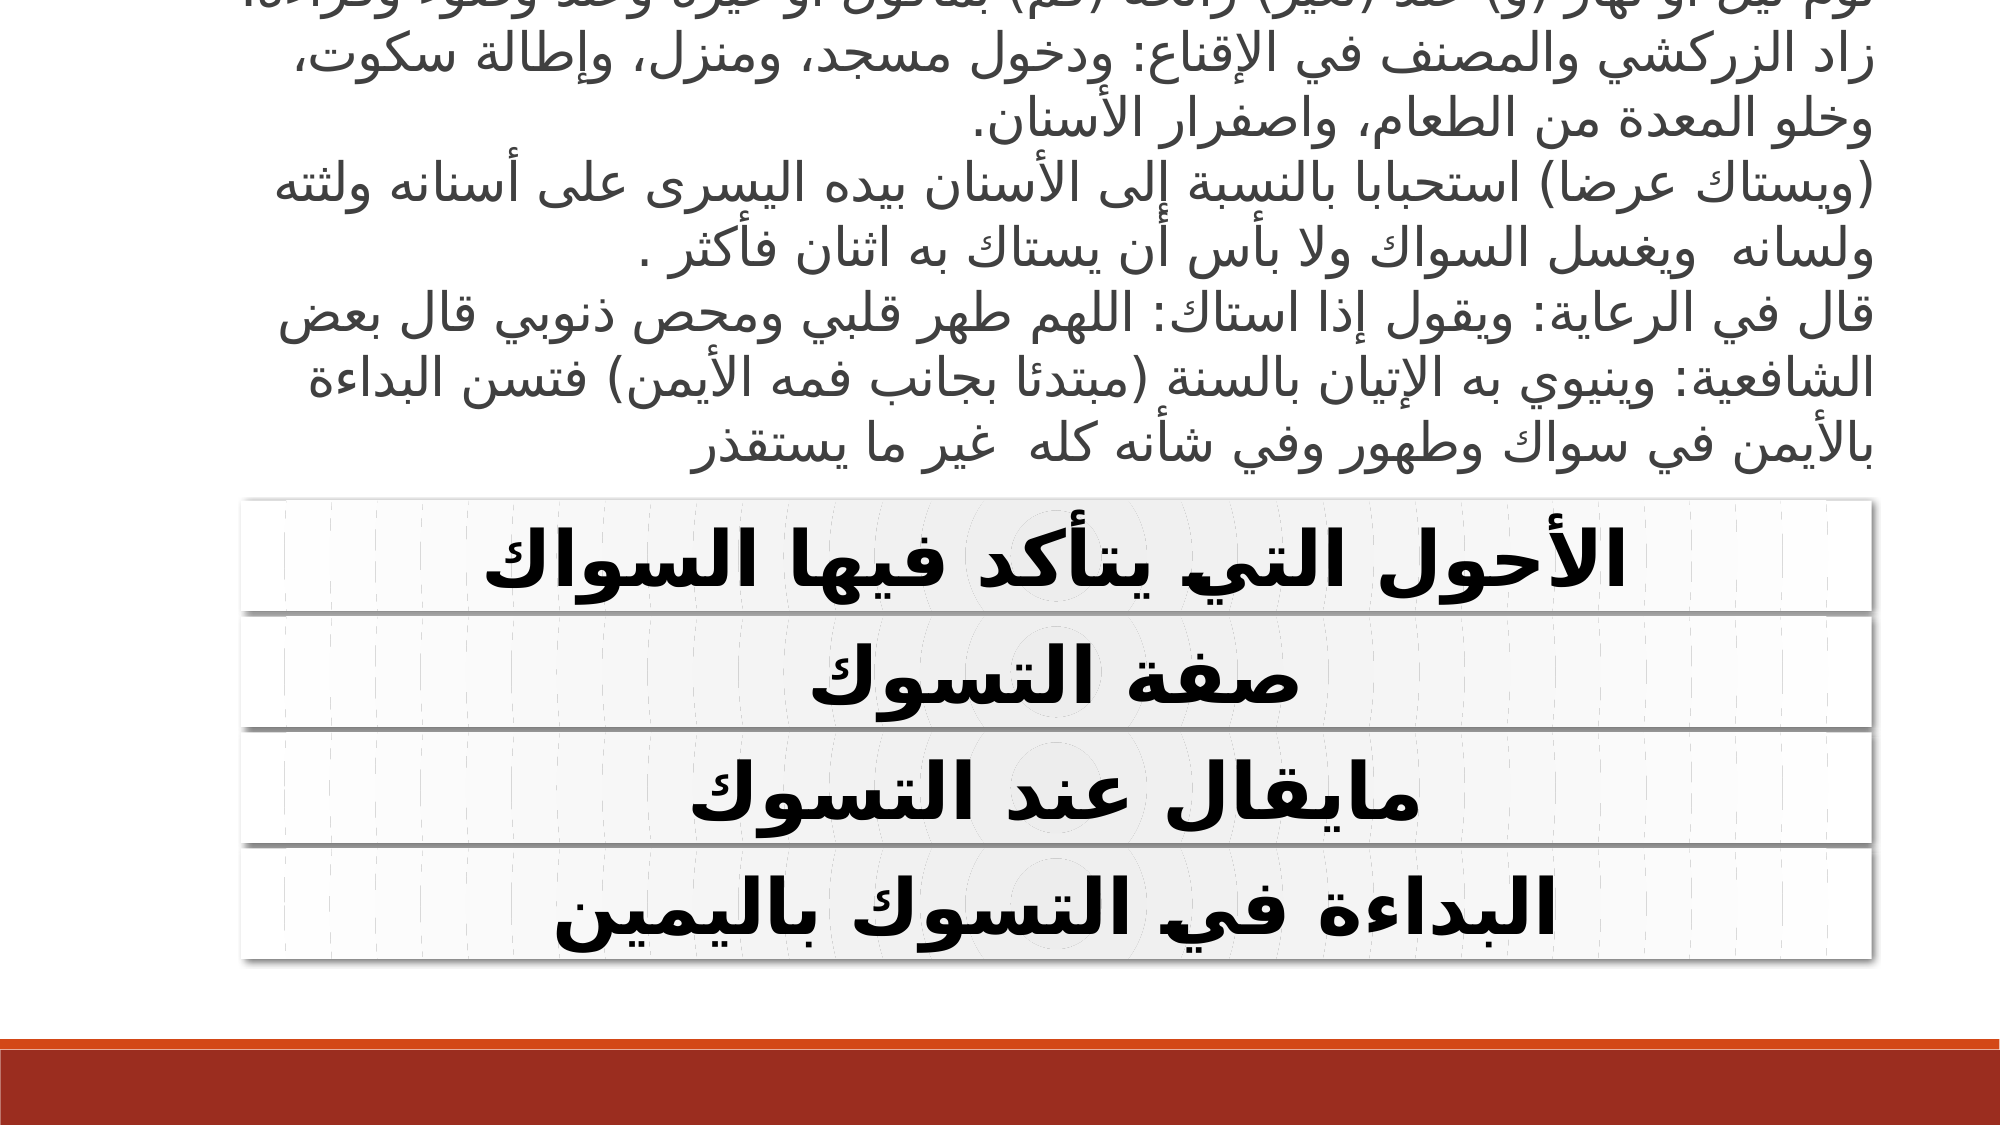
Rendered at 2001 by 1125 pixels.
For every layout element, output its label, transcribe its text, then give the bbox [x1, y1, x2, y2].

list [240, 500, 1873, 960]
title متأكد) خبر ثان للتسوك (عند صلاة) فرضًا كانت أو نفلاً . (و) عند (انتباه) من نوم ليل أو نهار (و) عند (تغير) رائحة (فم) بمأكول أو غيره وعند وضوء وقراءة. زاد الزركشي والمصنف في الإقناع: ودخول مسجد، ومنزل، وإطالة سكوت، وخلو المعدة من الطعام، واصفرار الأسنان. (ويستاك عرضا) استحبابا بالنسبة إلى الأسنان بيده اليسرى على أسنانه ولثته ولسانه ويغسل السواك ولا بأس أن يستاك به اثنان فأكثر . قال في الرعاية: ويقول إذا استاك: اللهم طهر قلبي ومحص ذنوبي قال بعض الشافعية: وينيوي به الإتيان بالسنة (مبتدئا بجانب فمه الأيمن) فتسن البداءة بالأيمن في سواك وطهور وفي شأنه كله غير ما يستقذر [221, 0, 1892, 480]
